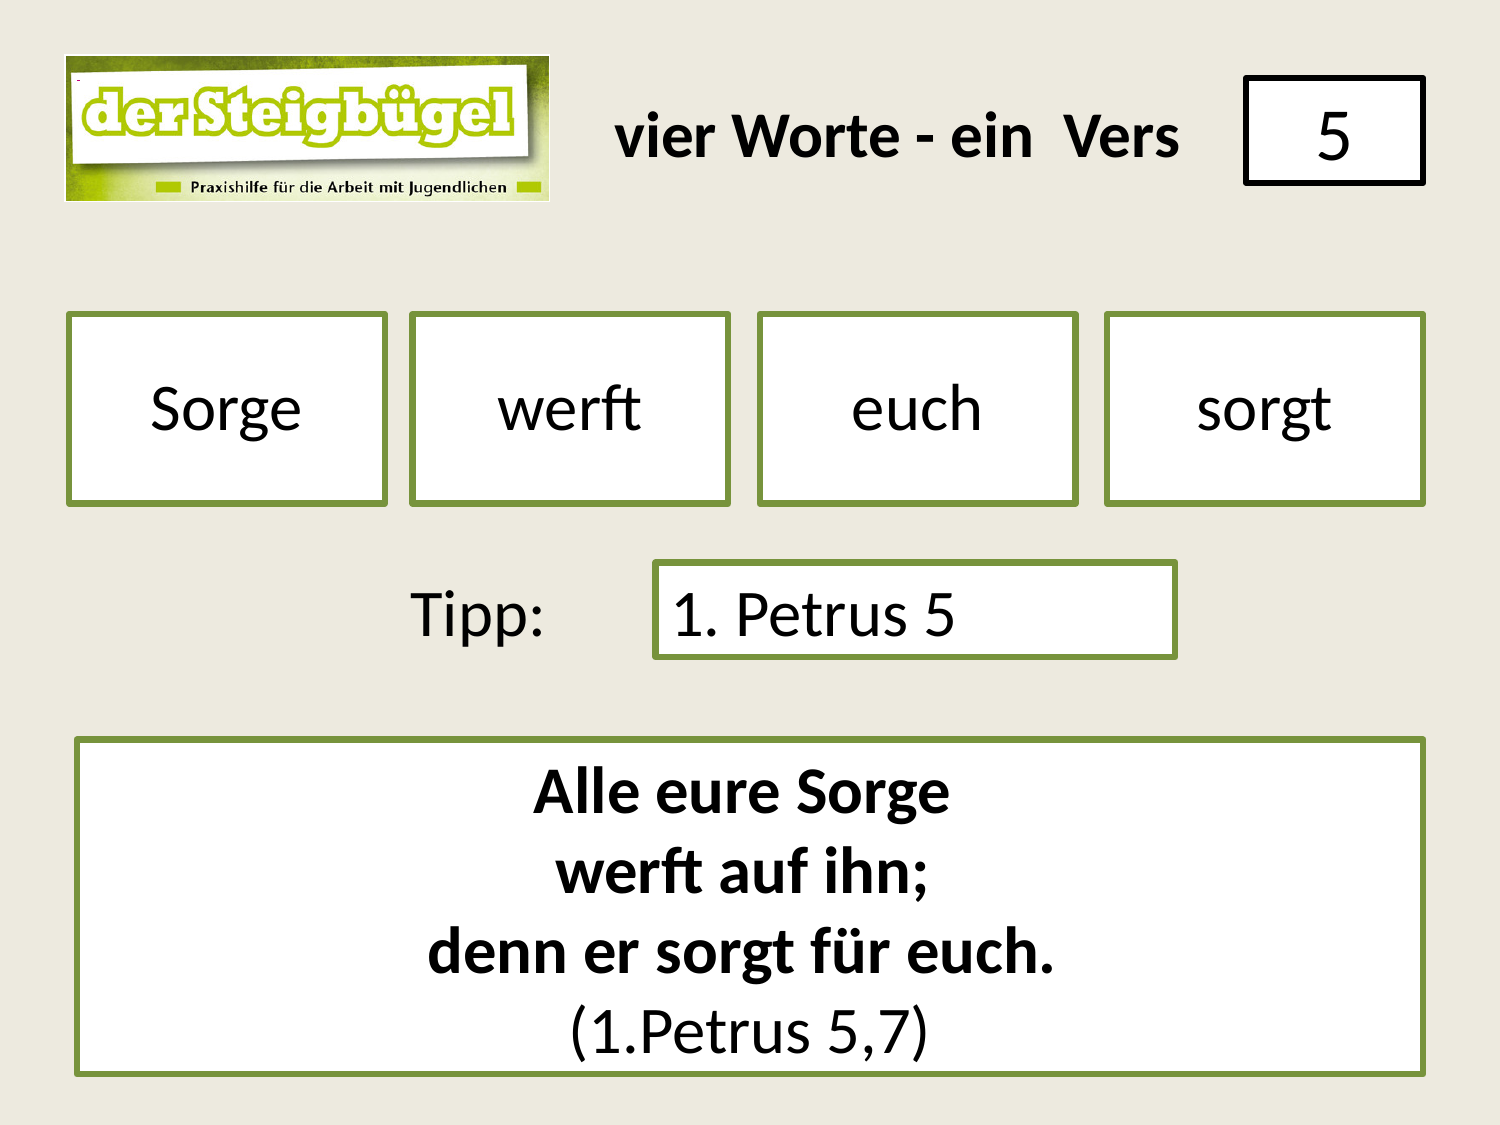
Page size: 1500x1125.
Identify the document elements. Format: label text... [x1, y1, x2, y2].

text_box 1. Petrus 5 [761, 562, 1176, 658]
title vier Worte - ein Vers [584, 54, 1211, 209]
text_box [64, 290, 1424, 528]
text_box Alle eure Sorge werft auf ihn; denn er sorgt für euch. (1.Petrus 5,7) [76, 739, 1424, 1075]
text_box 5 [1246, 78, 1424, 183]
text_box 1. Petrus 5 [655, 562, 739, 658]
picture [64, 54, 550, 202]
table_header [739, 536, 761, 688]
text_box Tipp: [395, 562, 585, 658]
